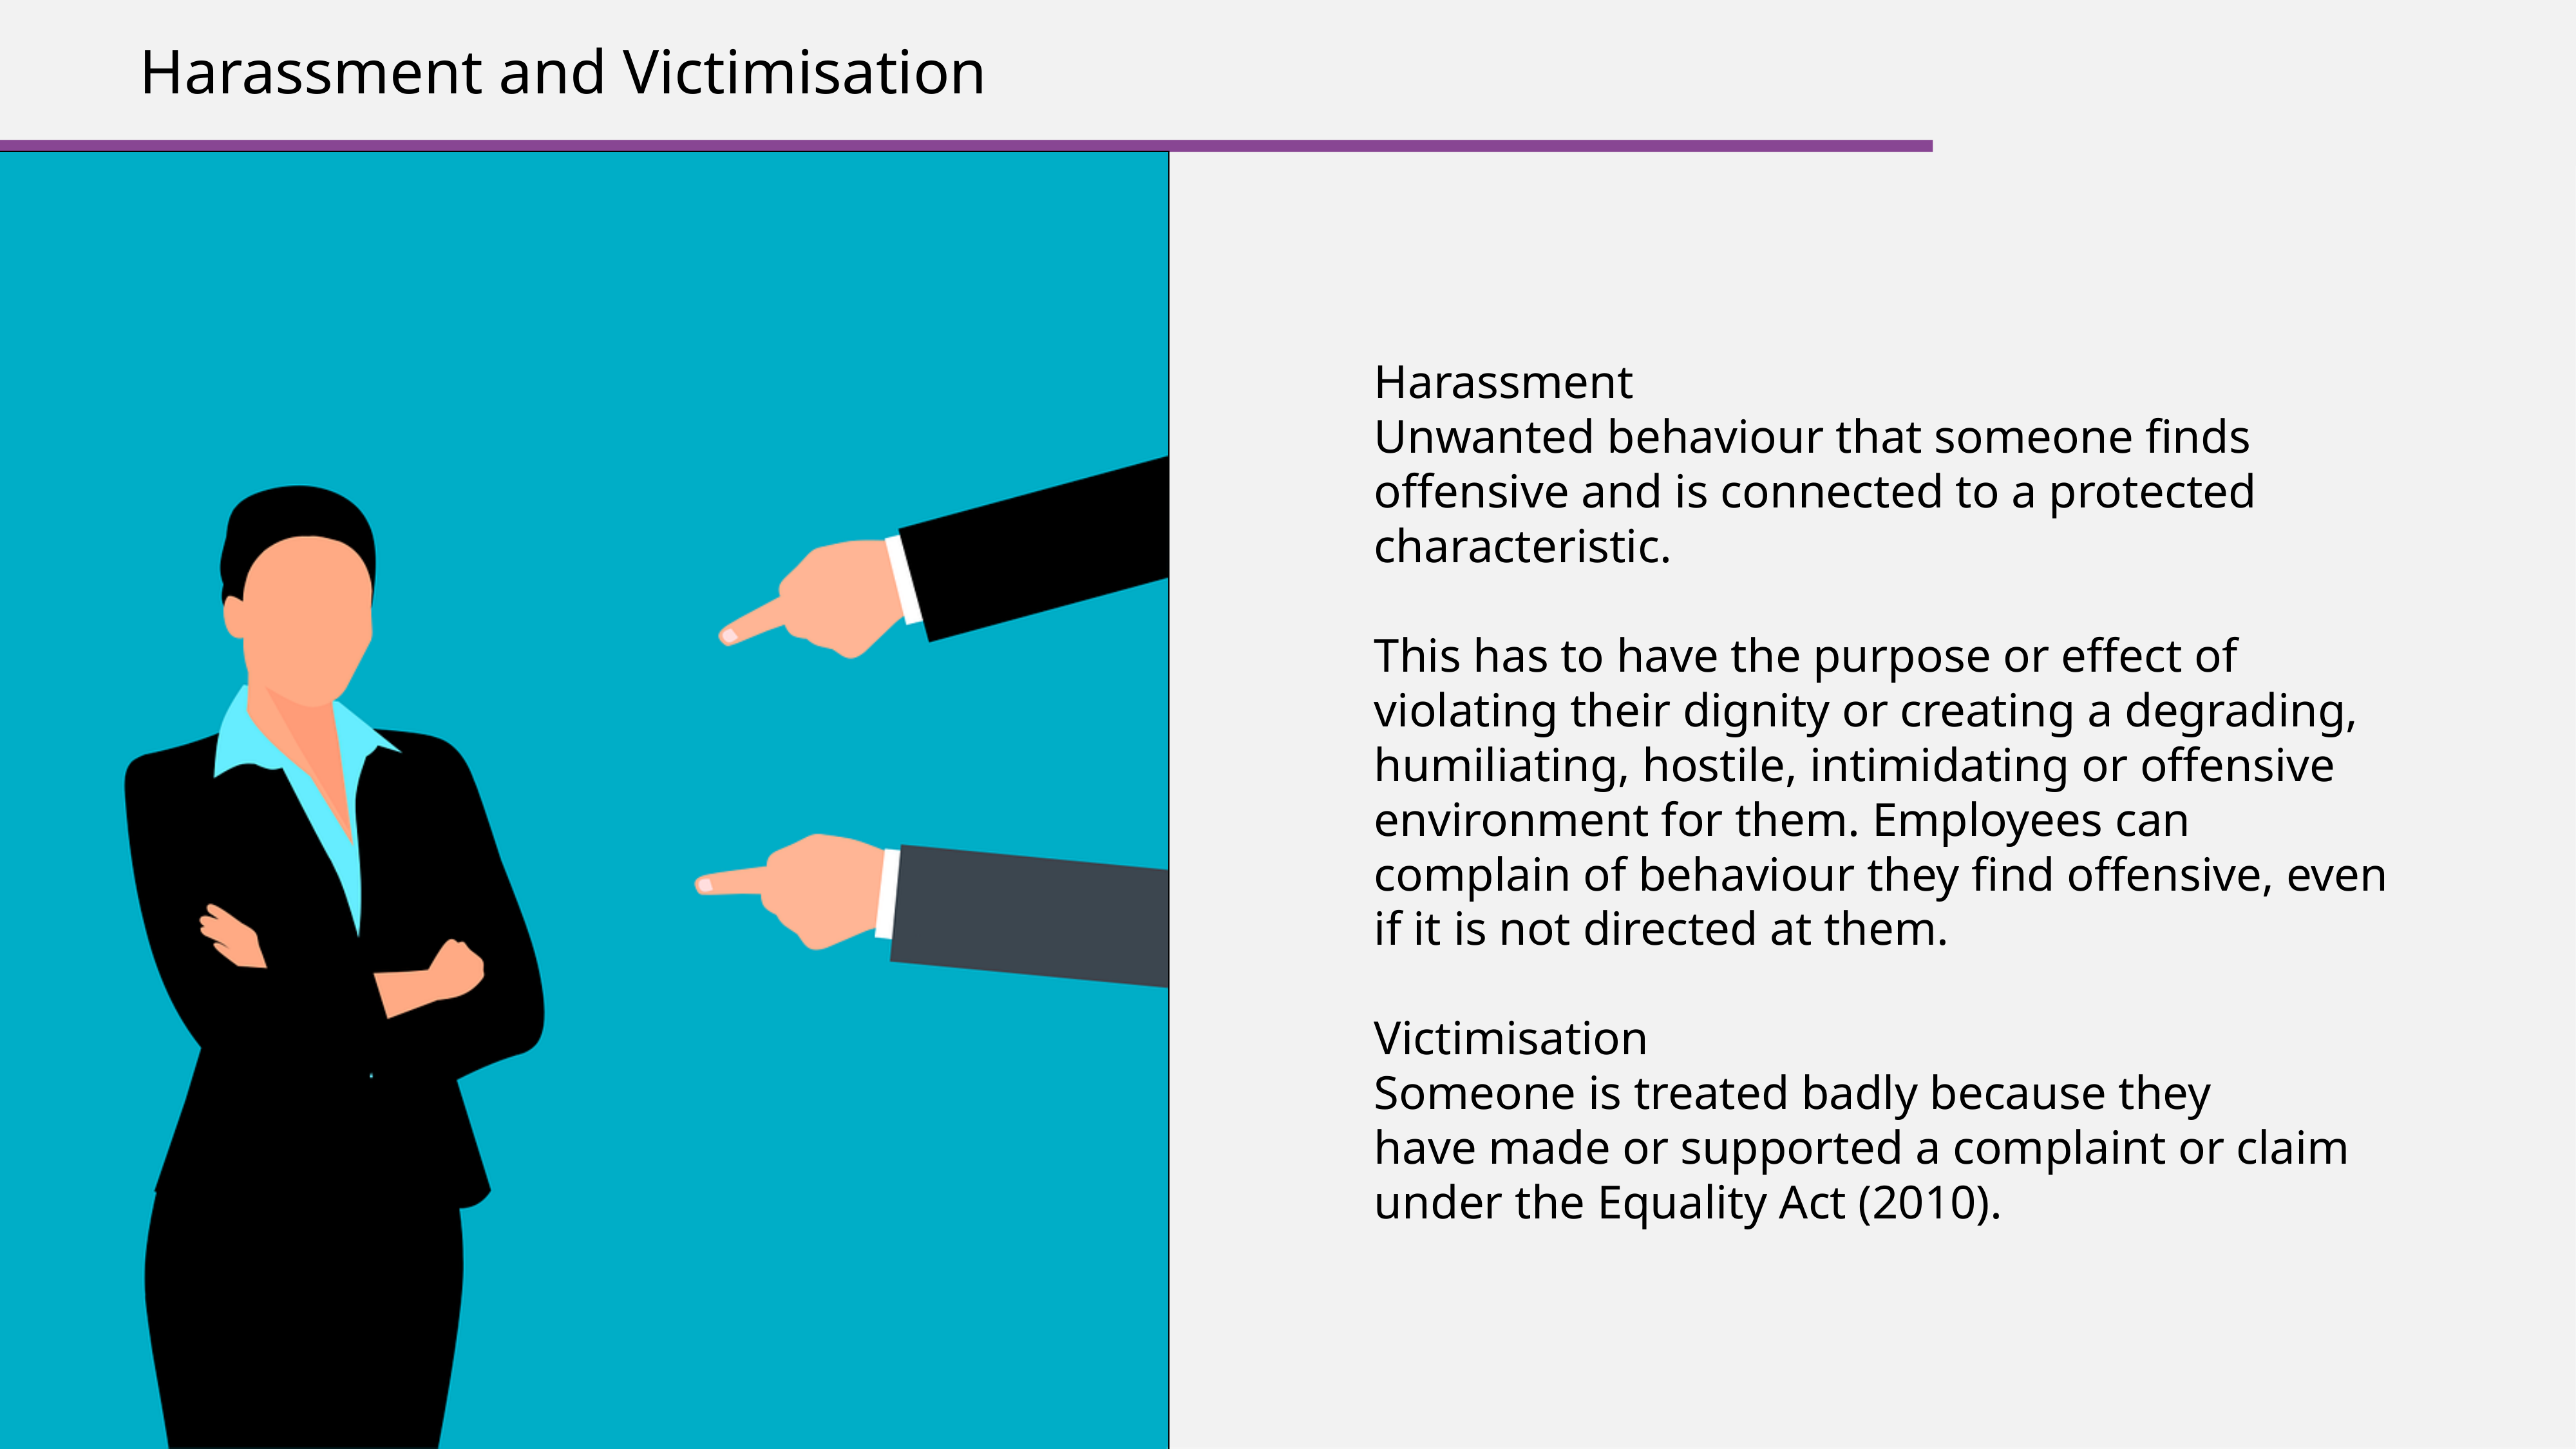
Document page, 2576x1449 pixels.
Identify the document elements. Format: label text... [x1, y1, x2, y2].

picture [0, 0, 2576, 1449]
picture [0, 151, 1169, 1449]
list Harassment Unwanted behaviour that someone finds offensive and is connected to a protected characteristic. This has to have the purpose or effect of violating their dignity or creating a degrading, humiliating, hostile, intimidating or offensive environment for them. Employees can complain of behaviour they find offensive, even if it is not directed at them. Victimisation Someone is treated badly because they have made or supported a complaint or claim under the Equality Act (2010). [1368, 336, 2396, 1265]
text_box Harassment and Victimisation [135, 28, 1388, 132]
